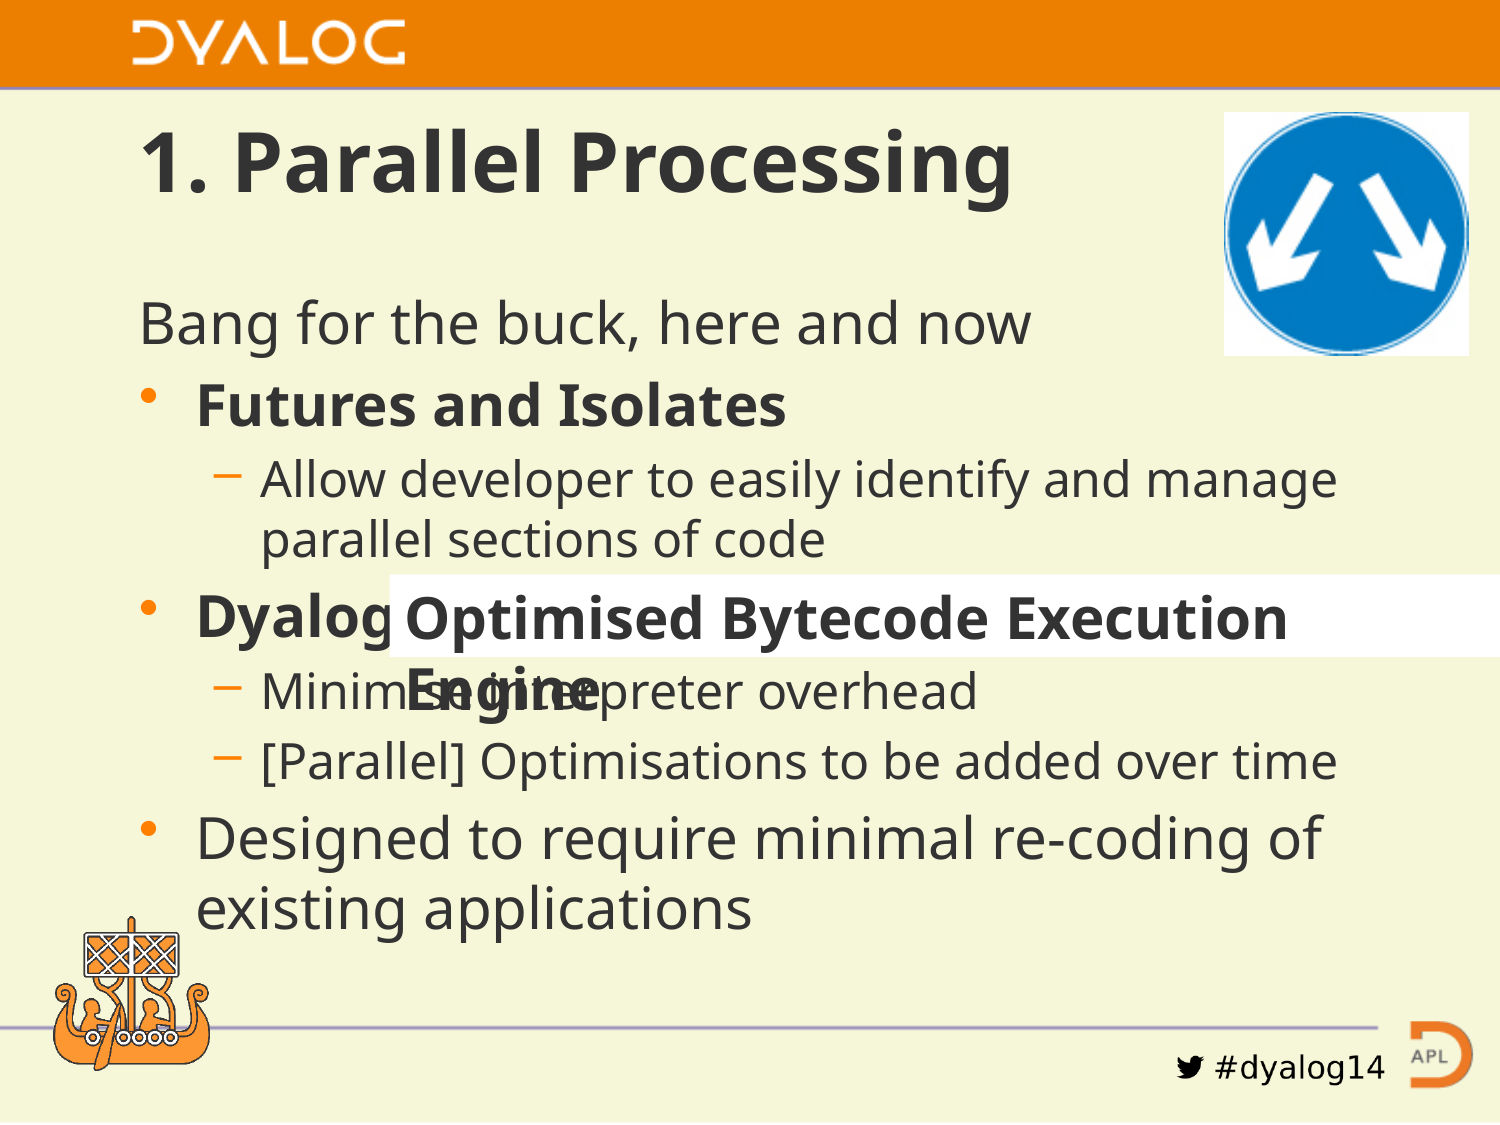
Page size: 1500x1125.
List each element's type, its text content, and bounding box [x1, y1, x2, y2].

title 1. Parallel Processing [123, 101, 1376, 254]
text_box Optimised Bytecode Execution Engine [389, 574, 1500, 657]
picture [0, 0, 1500, 1123]
list Bang for the buck, here and now Futures and Isolates Allow developer to easily identify and manage parallel sections of code Dyalog Compiler Minimise interpreter overhead [Parallel] Optimisations to be added over time Designed to require minimal re-coding of existing applications [123, 278, 1376, 917]
